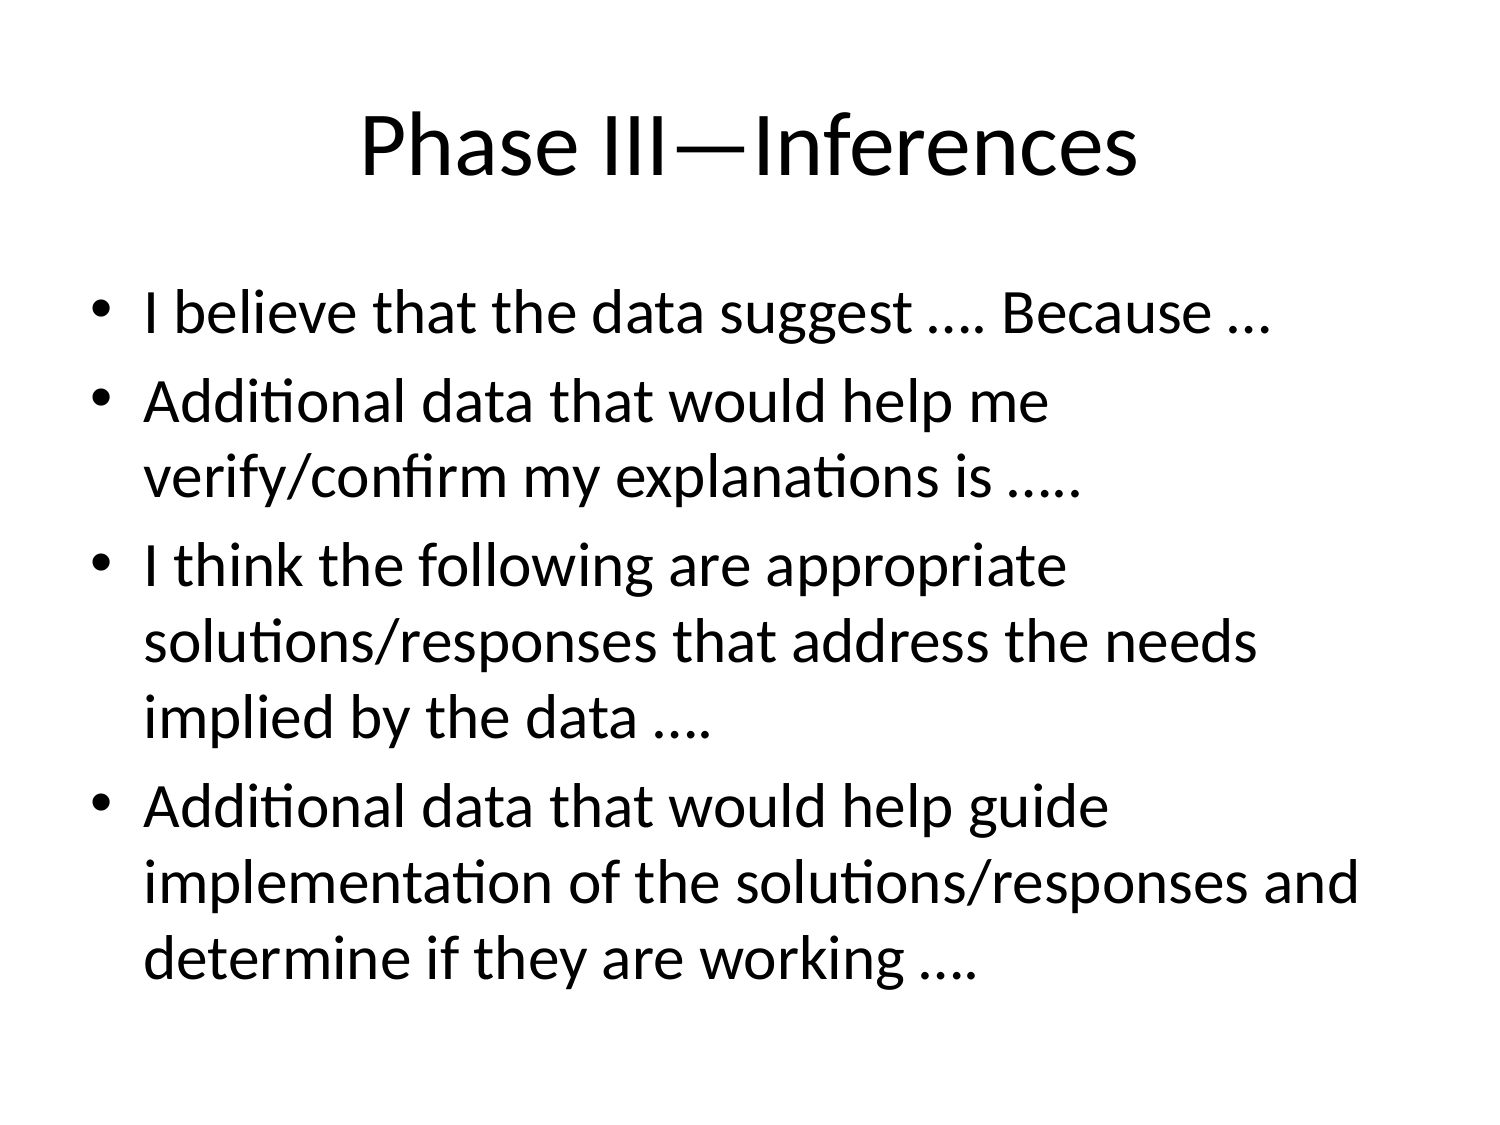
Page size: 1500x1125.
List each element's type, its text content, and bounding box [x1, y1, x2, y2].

list I believe that the data suggest …. Because … Additional data that would help me verify/confirm my explanations is ….. I think the following are appropriate solutions/responses that address the needs implied by the data …. Additional data that would help guide implementation of the solutions/responses and determine if they are working …. [75, 262, 1425, 1005]
title Phase III—Inferences [75, 45, 1425, 233]
